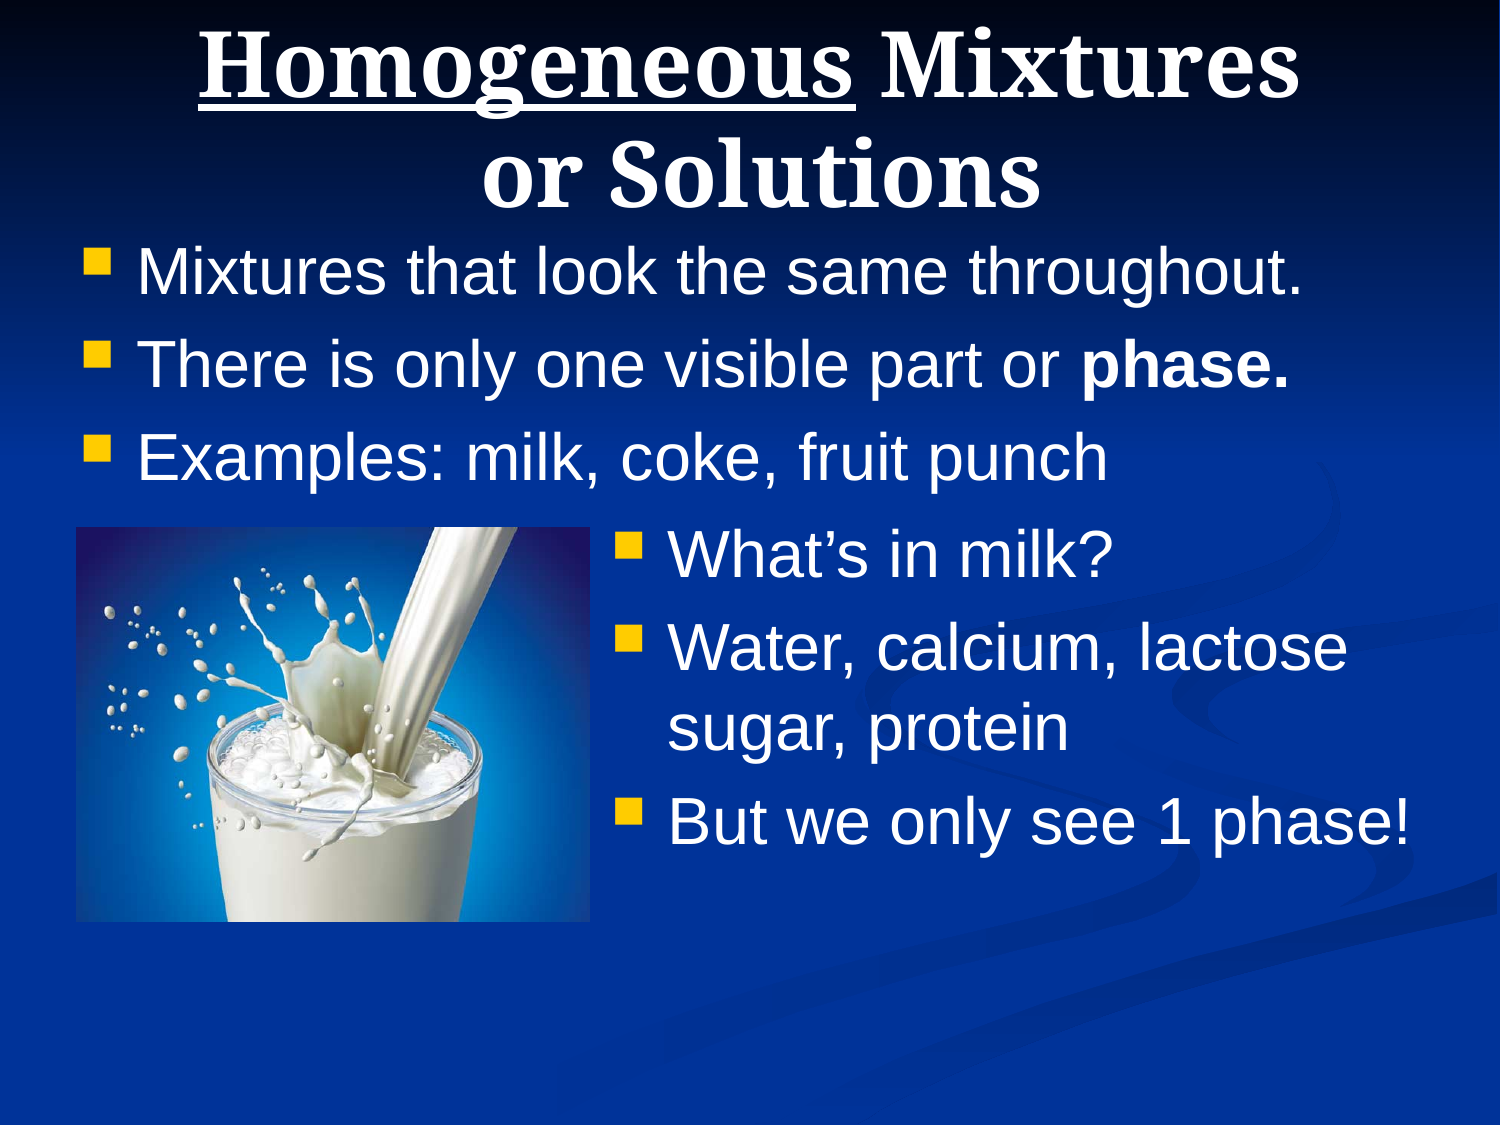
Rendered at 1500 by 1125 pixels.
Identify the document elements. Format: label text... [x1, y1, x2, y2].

list Mixtures that look the same throughout. There is only one visible part or phase. Examples: milk, coke, fruit punch [64, 219, 1416, 551]
picture [76, 526, 591, 922]
title Homogeneous Mixtures or Solutions [76, 35, 1448, 197]
text_box What’s in milk? Water, calcium, lactose sugar, protein But we only see 1 phase! [596, 503, 1500, 752]
